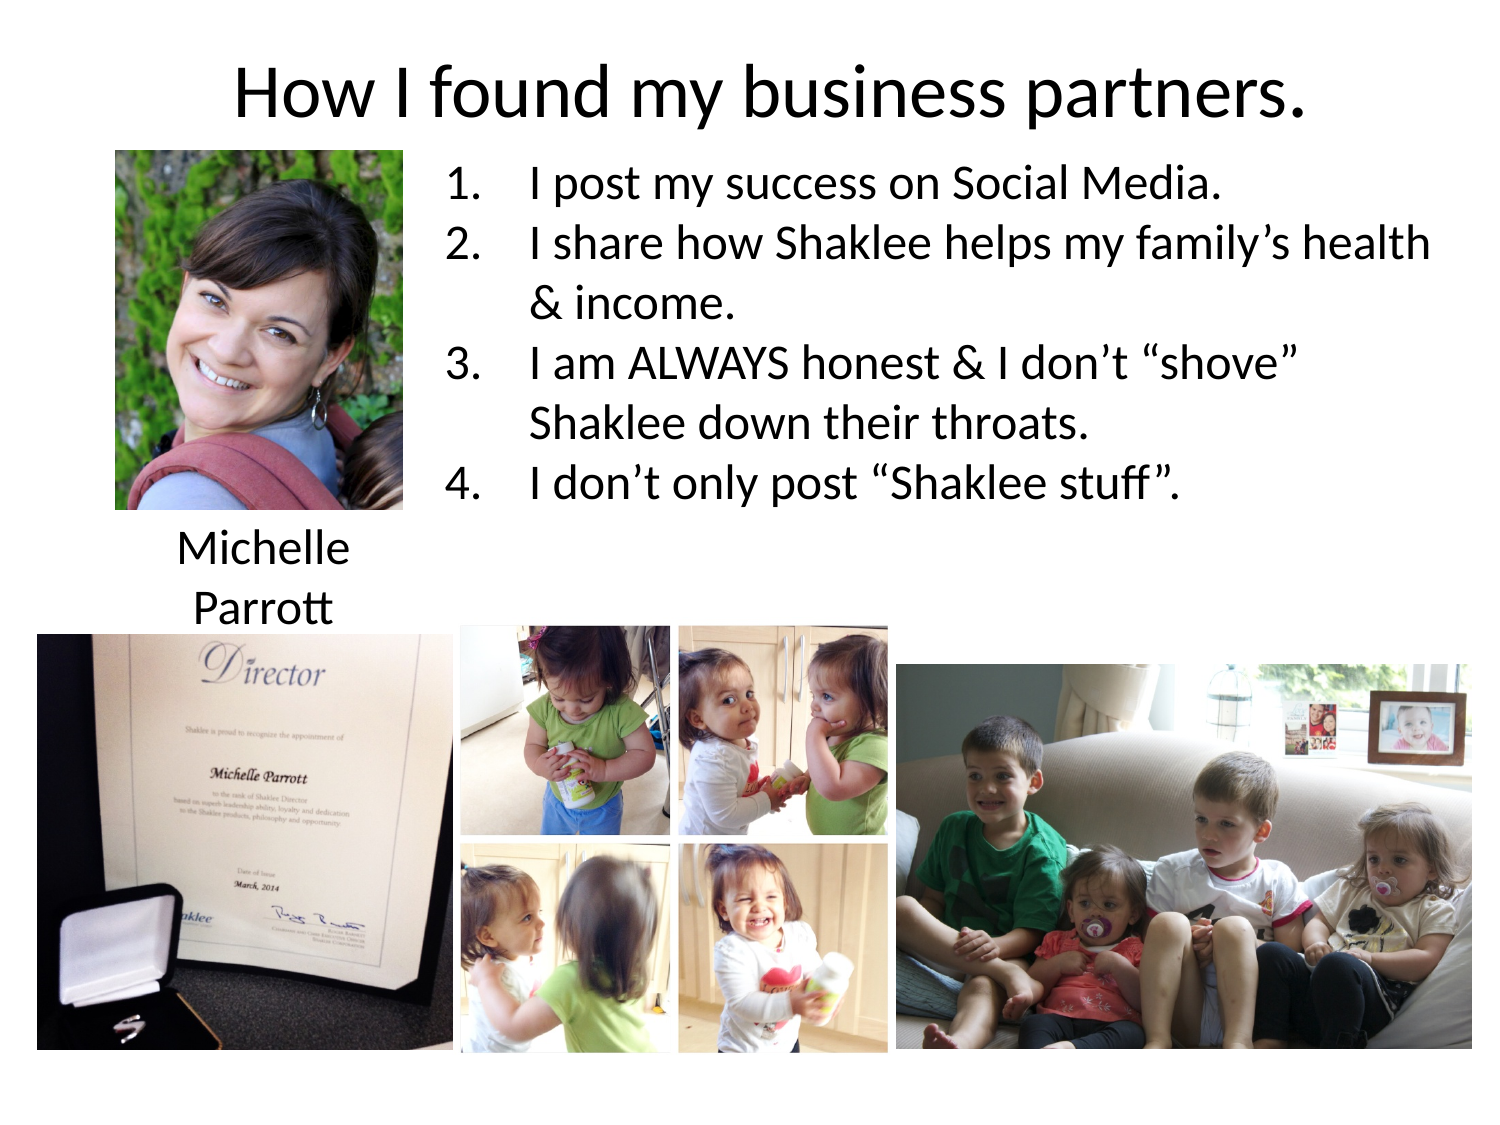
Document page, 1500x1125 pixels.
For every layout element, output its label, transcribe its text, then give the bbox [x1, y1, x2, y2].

text_box I post my success on Social Media. I share how Shaklee helps my family’s health & income. I am ALWAYS honest & I don’t “shove” Shaklee down their throats. I don’t only post “Shaklee stuff”. [429, 142, 1472, 517]
picture [115, 150, 403, 510]
subtitle Michelle Parrott Director [96, 506, 430, 633]
picture [37, 617, 1472, 1061]
title How I found my business partners. [133, 25, 1409, 143]
